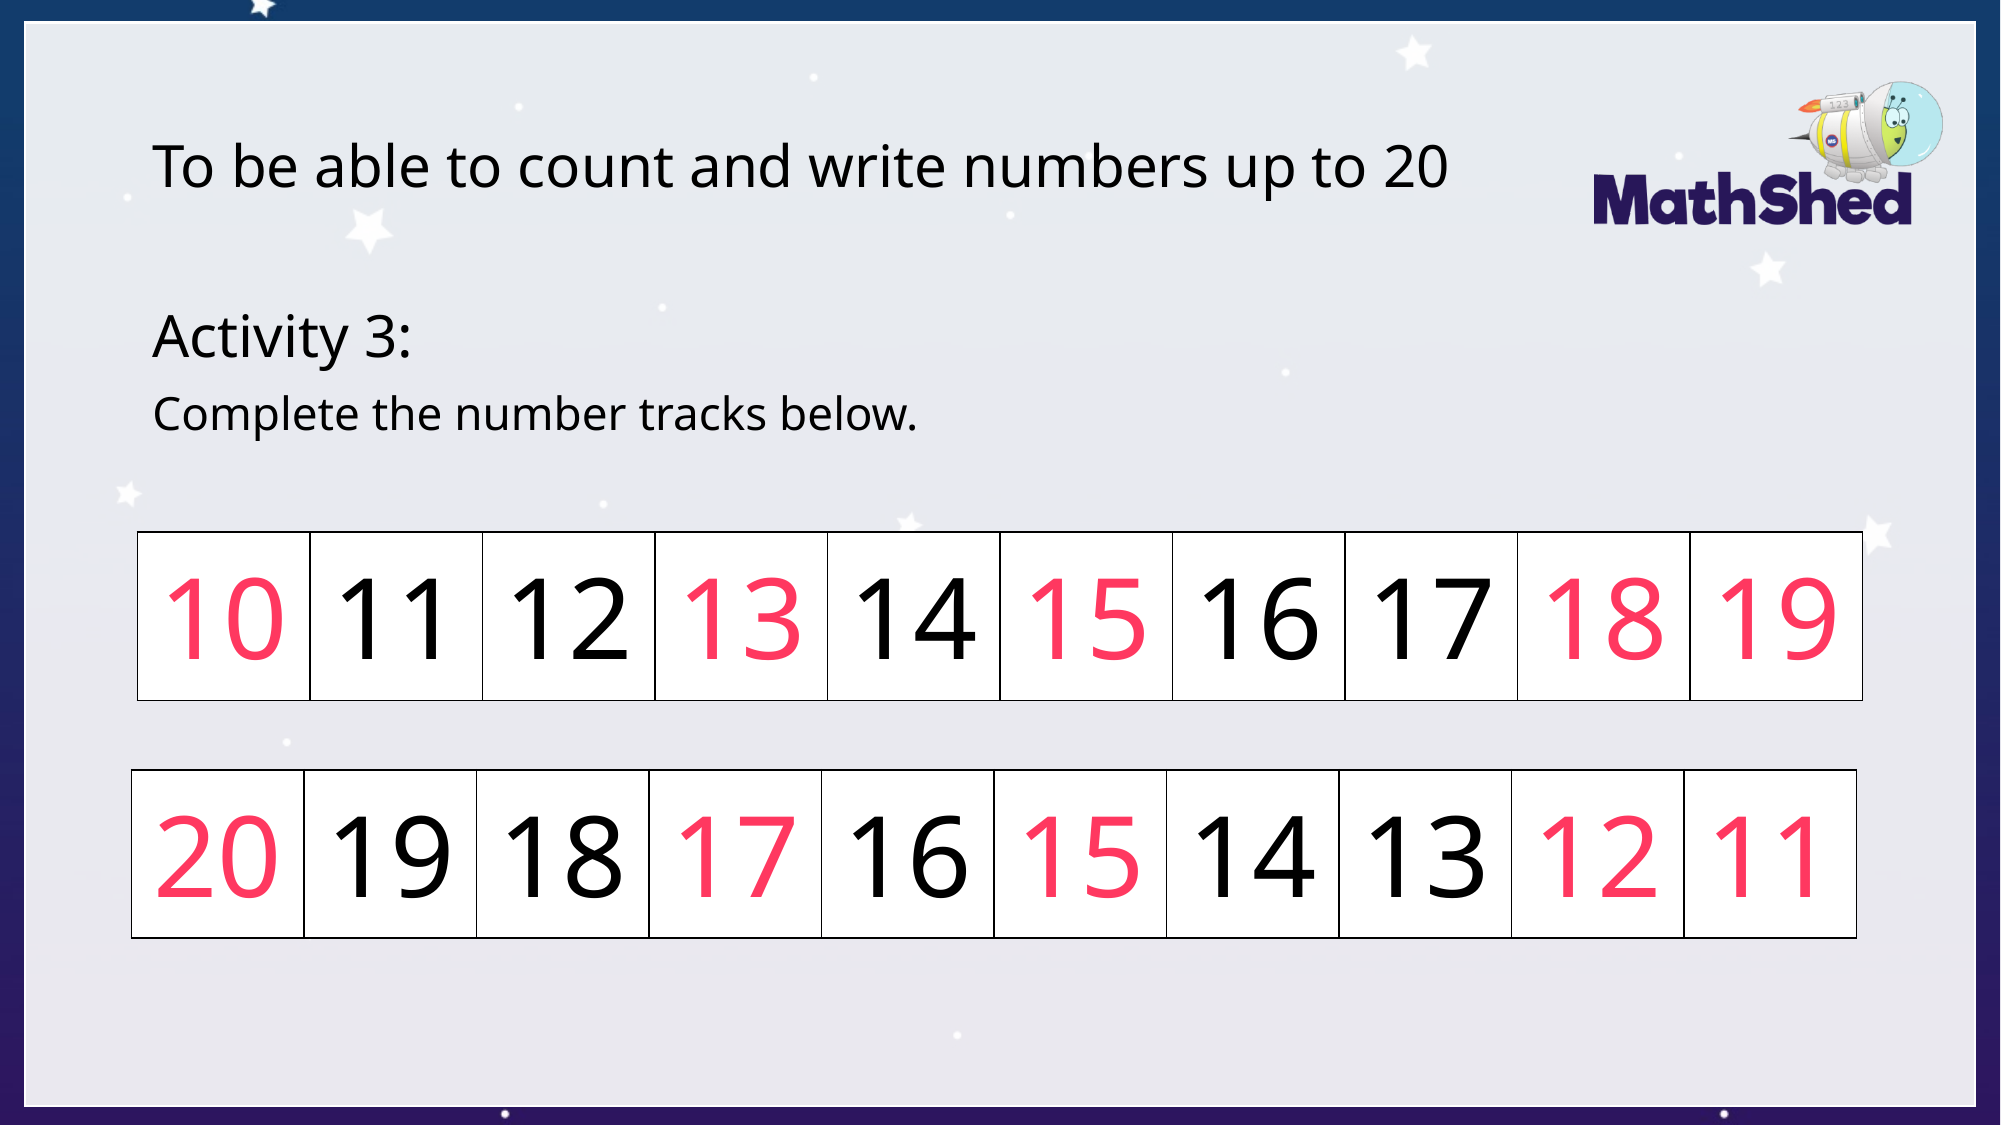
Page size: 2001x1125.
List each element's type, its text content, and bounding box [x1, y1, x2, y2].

table_header 14 [828, 533, 999, 700]
table_header 11 [1685, 771, 1856, 937]
picture [0, 0, 2001, 1125]
table_header 19 [305, 771, 476, 937]
table_header 14 [1167, 771, 1338, 937]
table_header 16 [822, 771, 993, 937]
table_header 16 [1173, 533, 1344, 700]
table_header 18 [477, 771, 648, 937]
table_header 13 [1340, 771, 1511, 937]
table_header 12 [1512, 771, 1683, 937]
table_header 15 [1001, 533, 1172, 700]
table_header 20 [132, 771, 303, 937]
list Activity 3: Complete the number tracks below. [137, 299, 1863, 531]
table_header 12 [483, 533, 654, 700]
table_header 18 [1518, 533, 1689, 700]
table_header 10 [138, 533, 309, 700]
table_header 15 [995, 771, 1166, 937]
table_header 19 [1691, 533, 1862, 700]
table_header 13 [656, 533, 827, 700]
table_header 17 [1346, 533, 1517, 700]
list Activity 3: Complete the number tracks below. [137, 701, 1863, 1014]
table_header 17 [650, 771, 821, 937]
table_header 11 [311, 533, 482, 700]
title To be able to count and write numbers up to 20 [137, 59, 1578, 278]
